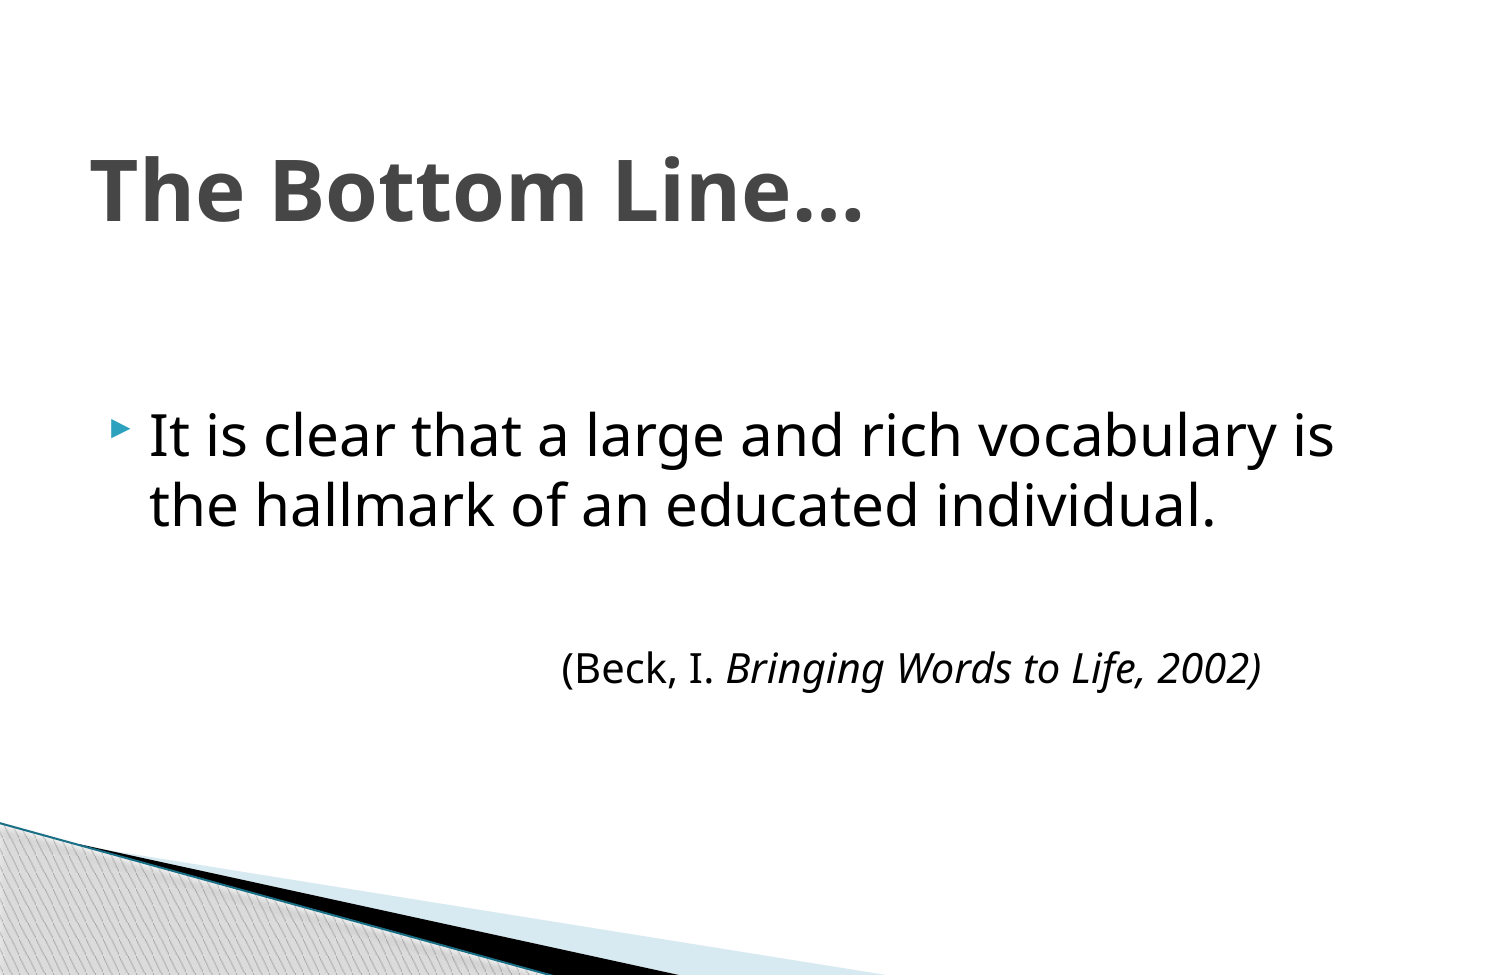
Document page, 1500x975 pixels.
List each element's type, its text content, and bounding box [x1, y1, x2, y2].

title The Bottom Line… [75, 87, 1425, 288]
list It is clear that a large and rich vocabulary is the hallmark of an educated individual. (Beck, I. Bringing Words to Life, 2002) [74, 312, 1426, 855]
